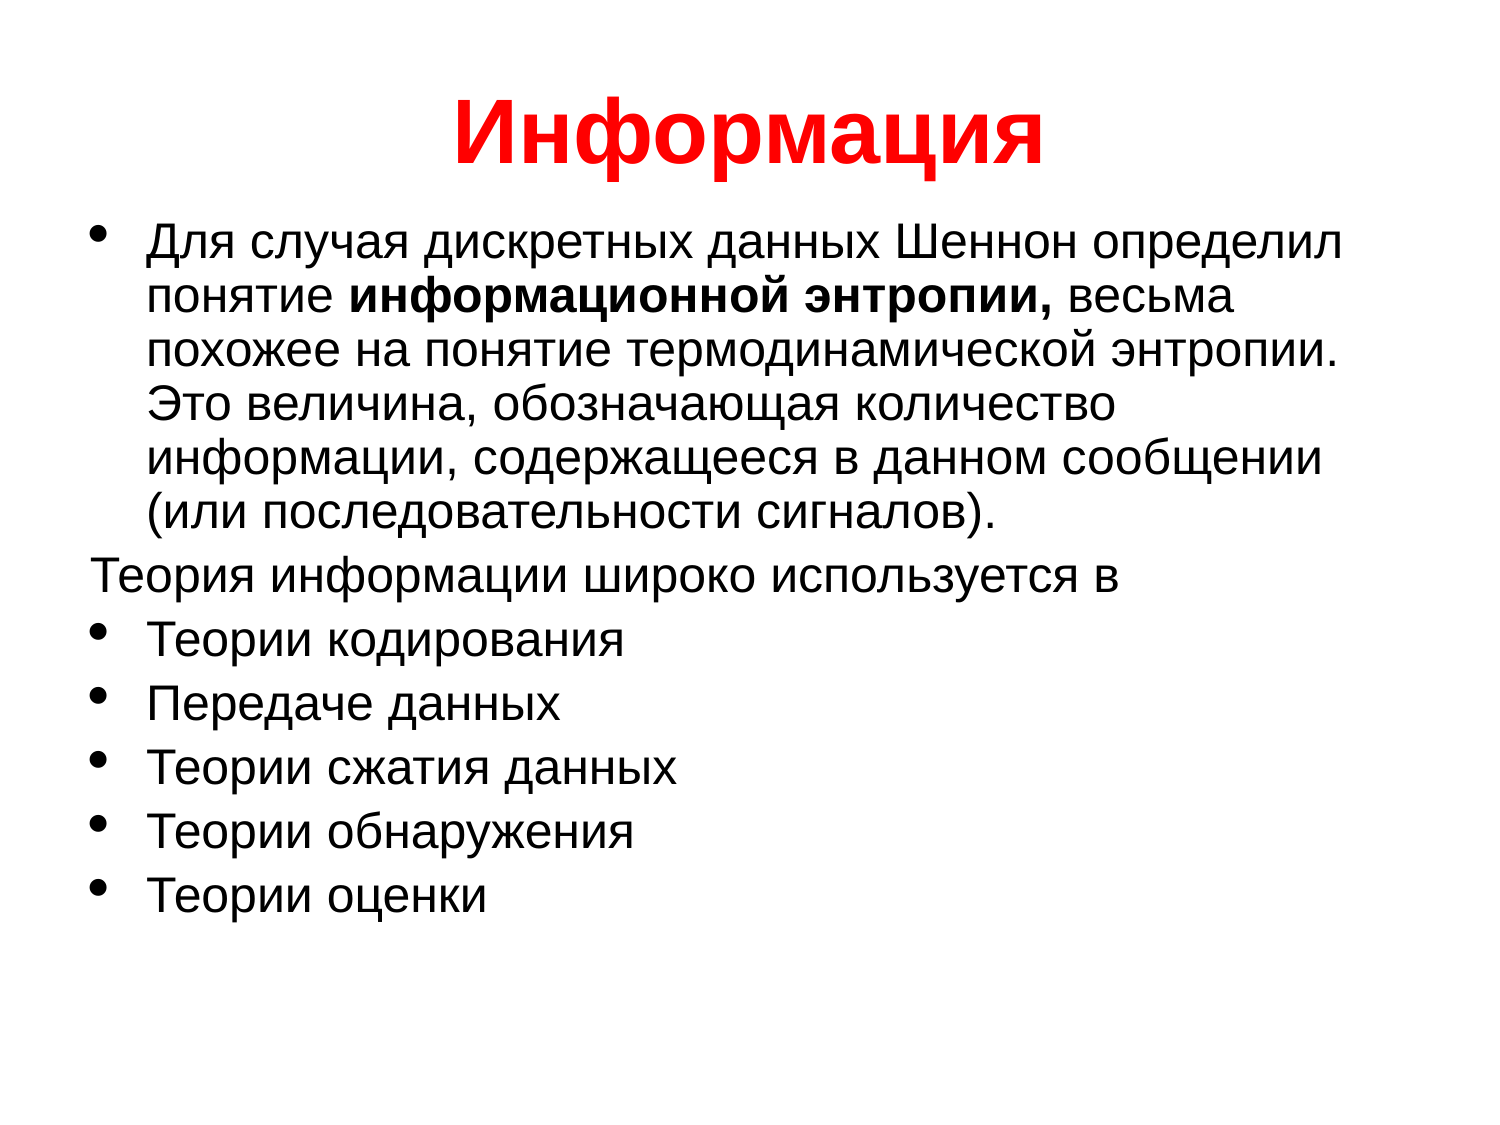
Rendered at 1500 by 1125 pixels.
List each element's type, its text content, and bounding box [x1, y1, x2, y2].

text_box Информация [75, 45, 1425, 208]
text_box Для случая дискретных данных Шеннон определил понятие информационной энтропии, весьма похожее на понятие термодинамической энтропии. Это величина, обозначающая количество информации, содержащееся в данном сообщении (или последовательности сигналов). Теория информации широко используется в Теории кодирования Передаче данных Теории сжатия данных Теории обнаружения Теории оценки [75, 208, 1425, 1005]
